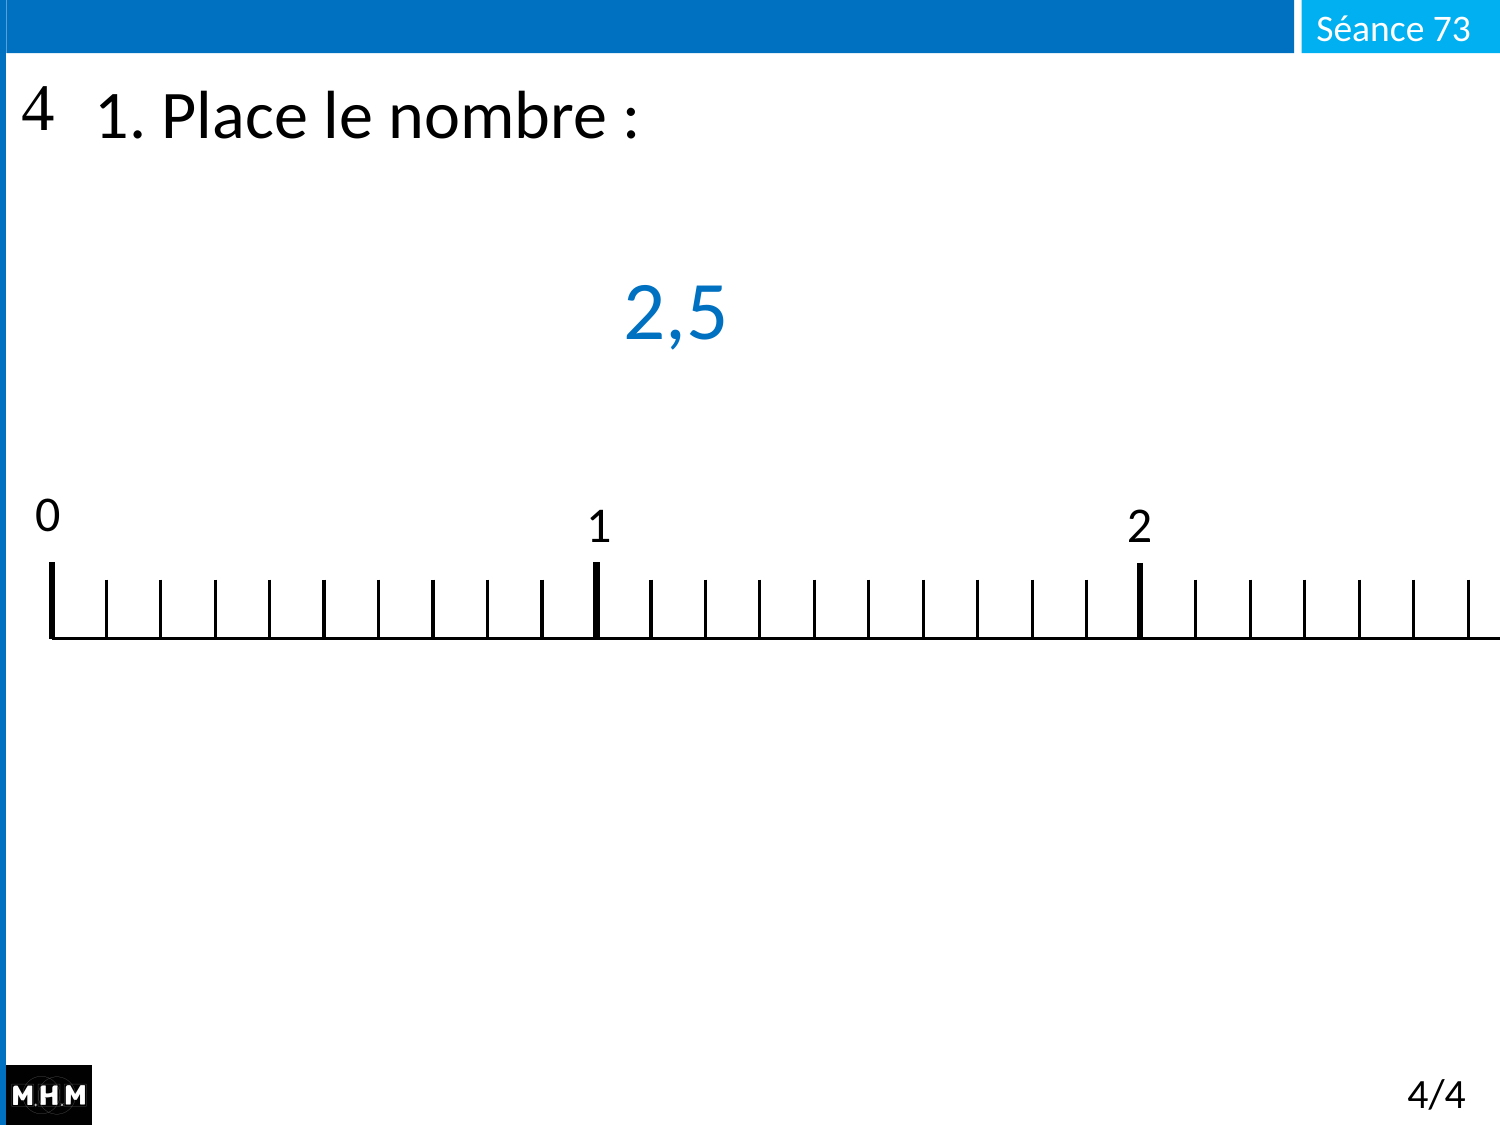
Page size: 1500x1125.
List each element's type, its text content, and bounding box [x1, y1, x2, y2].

text_box 2,5 [608, 249, 815, 364]
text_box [20, 474, 1500, 640]
list 4/4 [1373, 1064, 1500, 1125]
title 1. Place le nombre : [79, 71, 1374, 161]
picture [6, 1065, 92, 1125]
